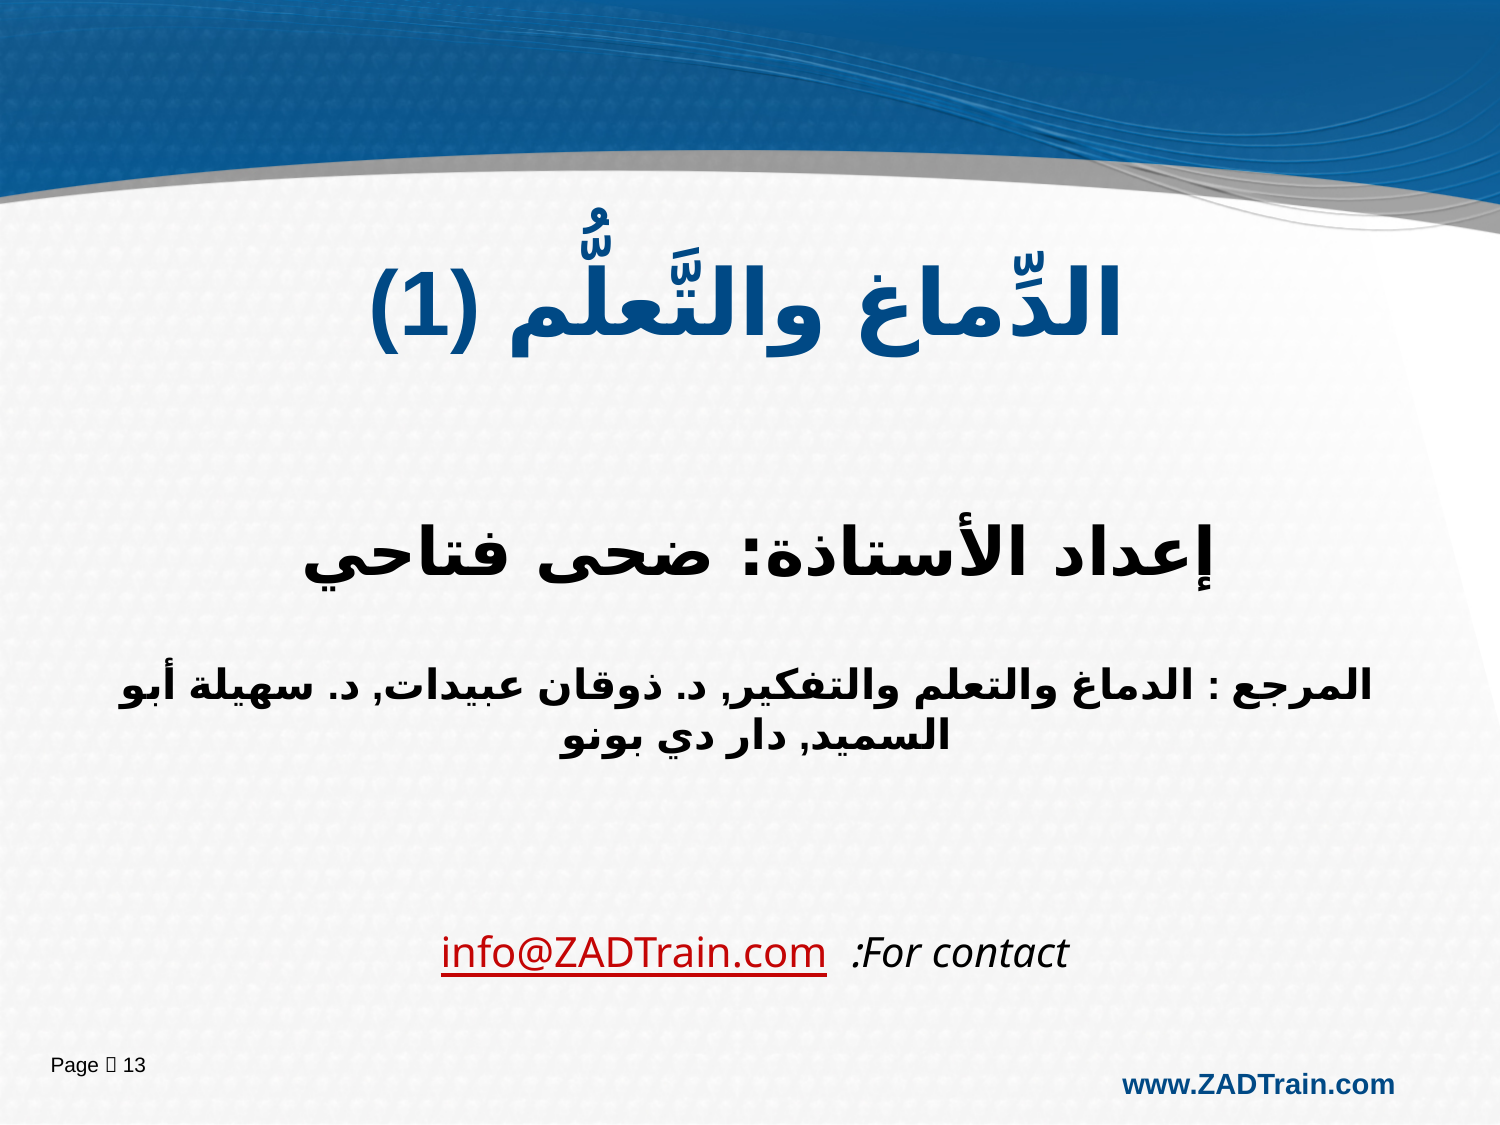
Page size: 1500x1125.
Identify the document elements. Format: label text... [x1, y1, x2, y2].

text_box إعداد الأستاذة: ضحى فتاحي [48, 508, 1447, 592]
text_box For contact: info@ZADTrain.com [415, 918, 1084, 988]
list الدِّماغ والتَّعلُّم (1) المرجع : الدماغ والتعلم والتفكير, د. ذوقان عبيدات, د. سهيلة أبو السميد, دار دي بونو [48, 243, 1448, 952]
picture [0, 0, 1500, 1125]
